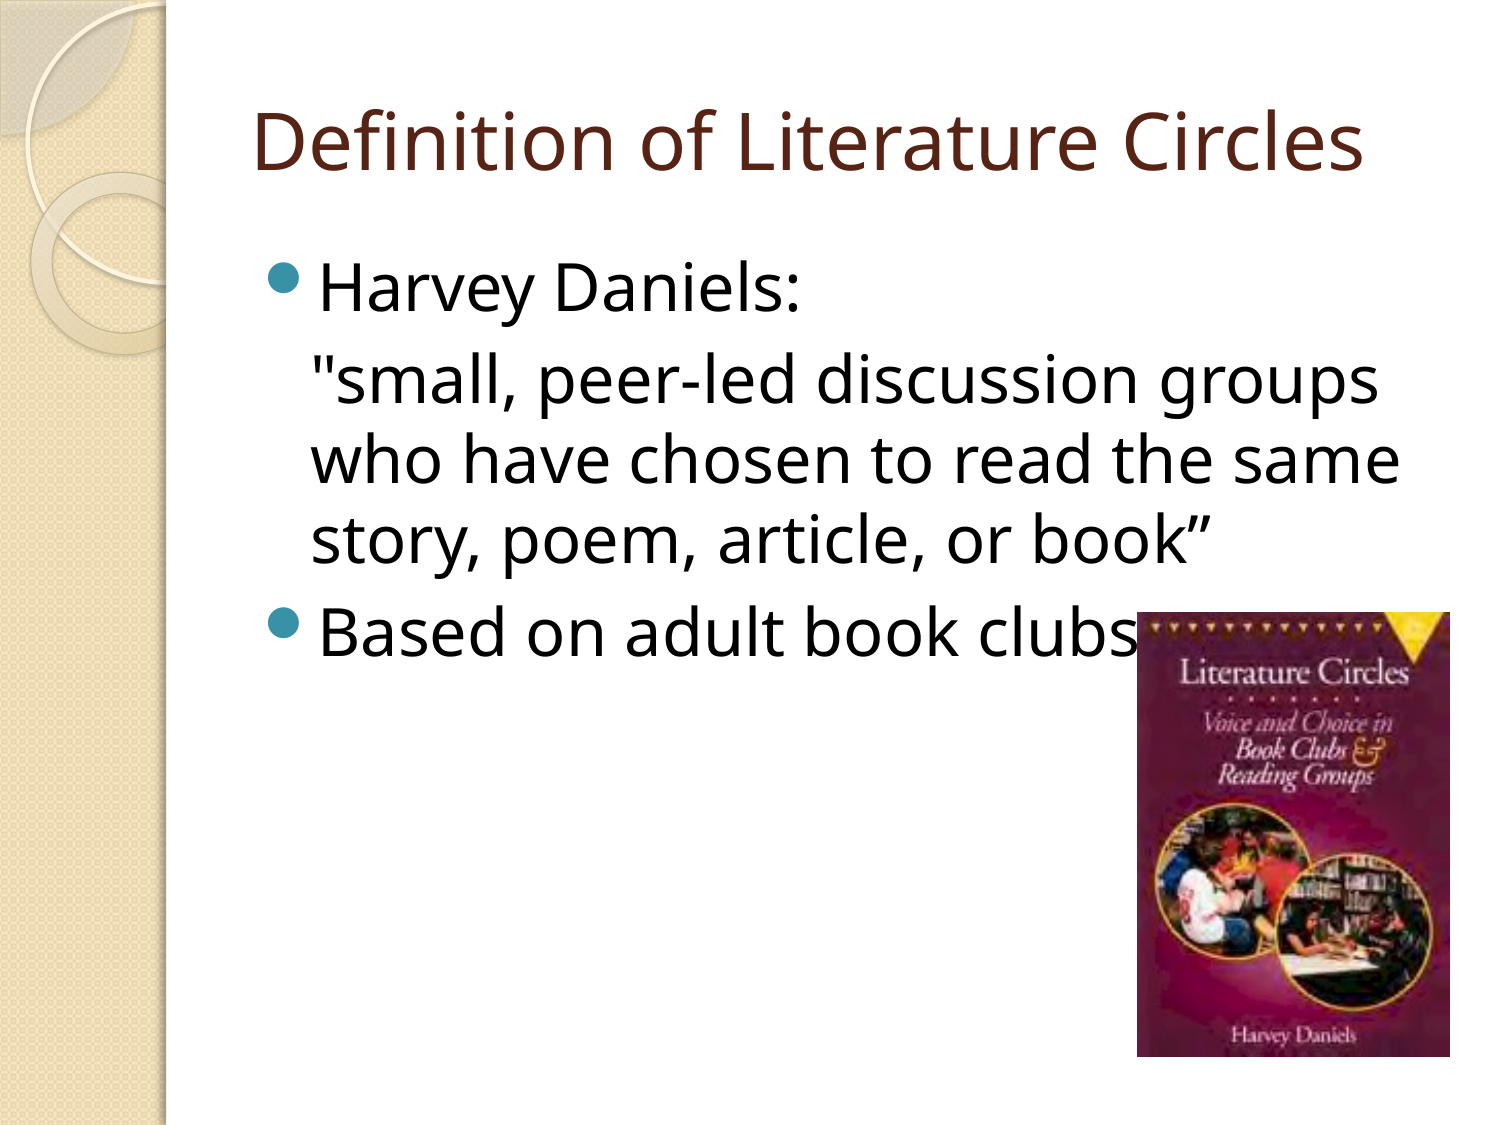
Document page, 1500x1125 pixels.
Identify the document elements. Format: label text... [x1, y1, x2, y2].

picture [1137, 612, 1451, 1057]
list Harvey Daniels: "small, peer-led discussion groups who have chosen to read the same story, poem, article, or book” Based on adult book clubs [235, 237, 1466, 1025]
title Definition of Literature Circles [235, 45, 1466, 233]
